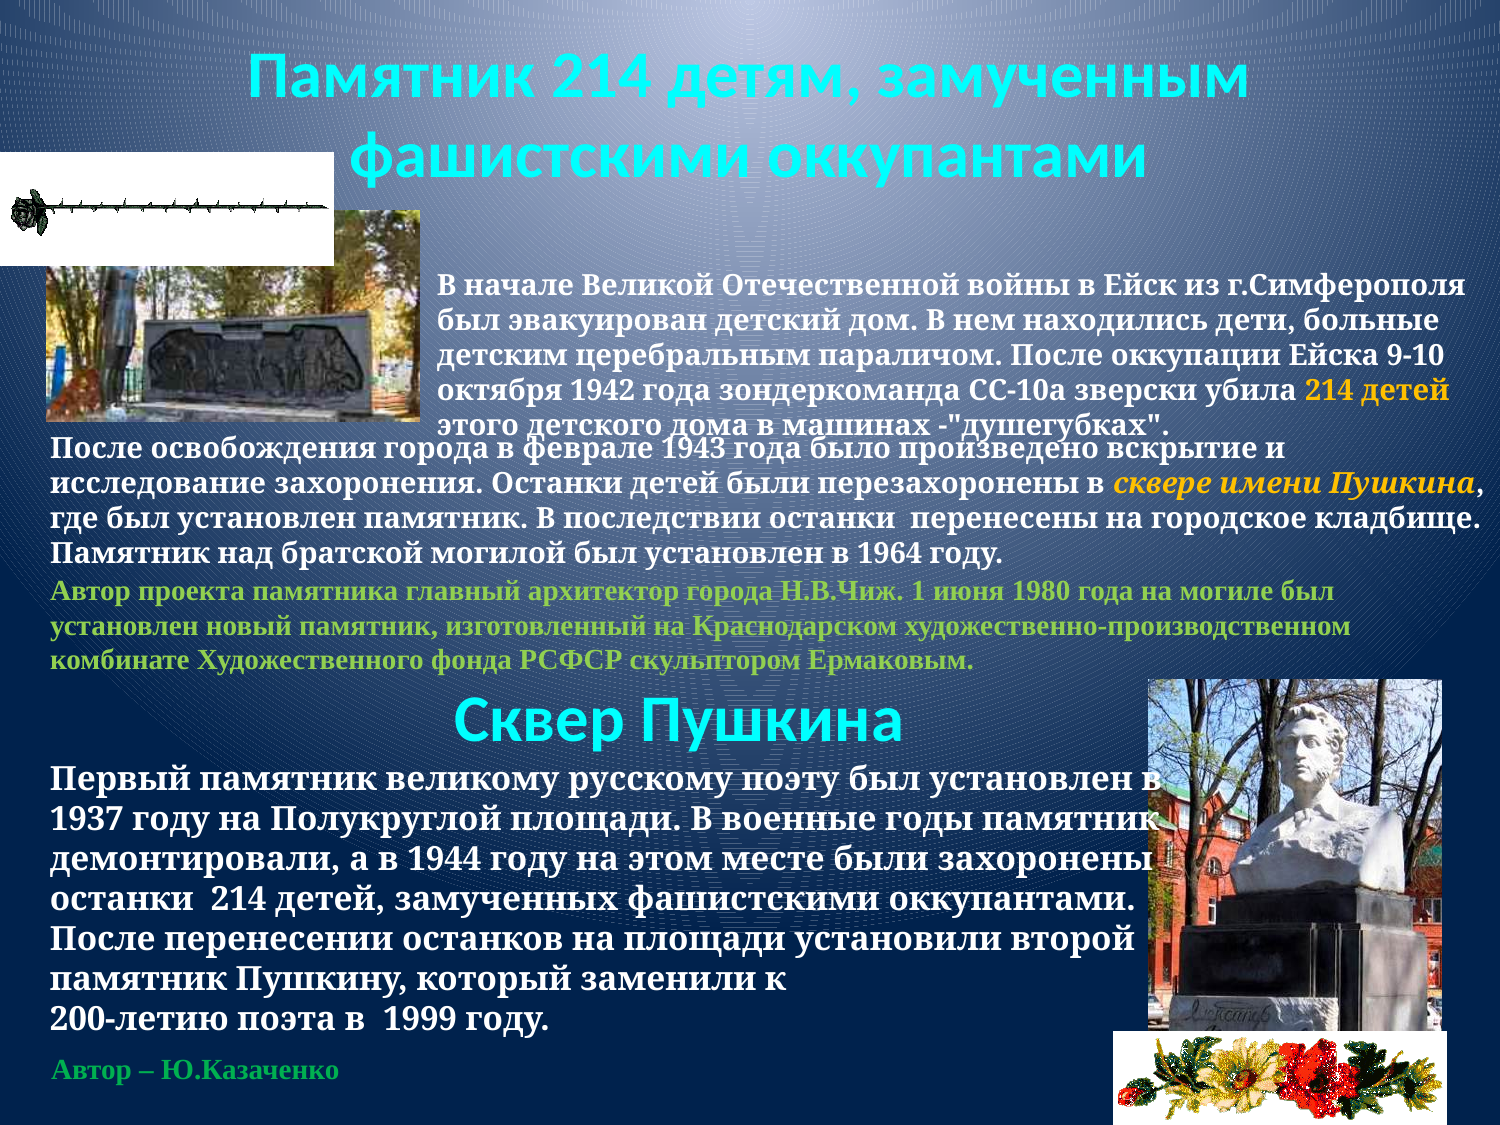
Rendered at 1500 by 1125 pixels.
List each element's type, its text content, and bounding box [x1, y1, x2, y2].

picture [0, 152, 420, 423]
text_box Памятник 214 детям, замученным фашистскими оккупантами [93, 23, 1407, 199]
title Сквер Пушкина [269, 684, 1090, 749]
text_box Автор проекта памятника главный архитектор города Н.В.Чиж. 1 июня 1980 года на могиле был установлен новый памятник, изготовленный на Краснодарском художественно-производственном комбинате Художественного фонда РСФСР скульптором Ермаковым. [35, 563, 1418, 684]
text_box Первый памятник великому русскому поэту был установлен в 1937 году на Полукруглой площади. В военные годы памятник демонтировали, а в 1944 году на этом месте были захоронены останки 214 детей, замученных фашистскими оккупантами. После перенесении останков на площади установили второй памятник Пушкину, который заменили к 200-летию поэта в 1999 году. [35, 749, 1143, 1045]
text_box В начале Великой Отечественной войны в Ейск из г.Симферополя был эвакуирован детский дом. В нем находились дети, больные детским церебральным параличом. После оккупации Ейска 9-10 октября 1942 года зондеркоманда СС-10а зверски убила 214 детей этого детского дома в машинах -"душегубках". [423, 258, 1500, 421]
text_box Автор – Ю.Казаченко [36, 1042, 355, 1093]
text_box После освобождения города в феврале 1943 года было произведено вскрытие и исследование захоронения. Останки детей были перезахоронены в сквере имени Пушкина, где был установлен памятник. В последствии останки перенесены на городское кладбище. Памятник над братской могилой был установлен в 1964 году. [35, 421, 1500, 577]
picture [1113, 1031, 1448, 1125]
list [1148, 679, 1442, 1029]
